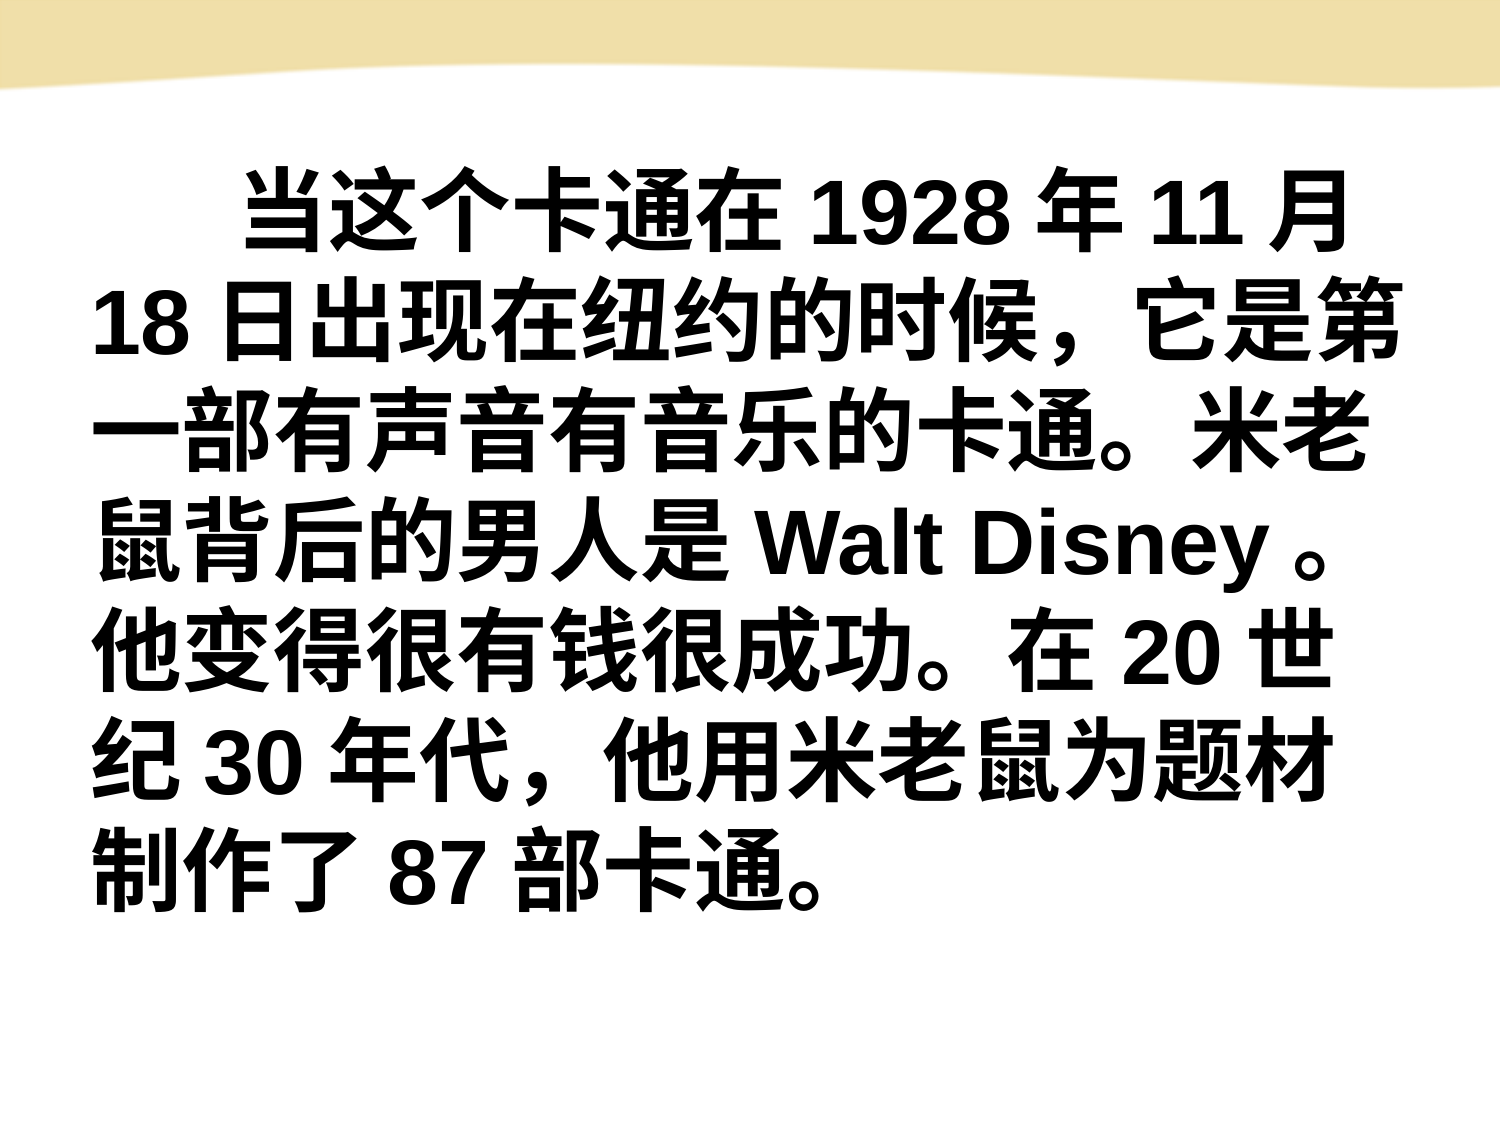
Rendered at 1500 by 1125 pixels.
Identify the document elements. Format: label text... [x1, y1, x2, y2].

title 当这个卡通在1928年11月18日出现在纽约的时候，它是第一部有声音有音乐的卡通。米老鼠背后的男人是Walt Disney。他变得很有钱很成功。在20世纪30年代，他用米老鼠为题材制作了87部卡通。 [75, 125, 1425, 950]
picture [0, 0, 1500, 1125]
